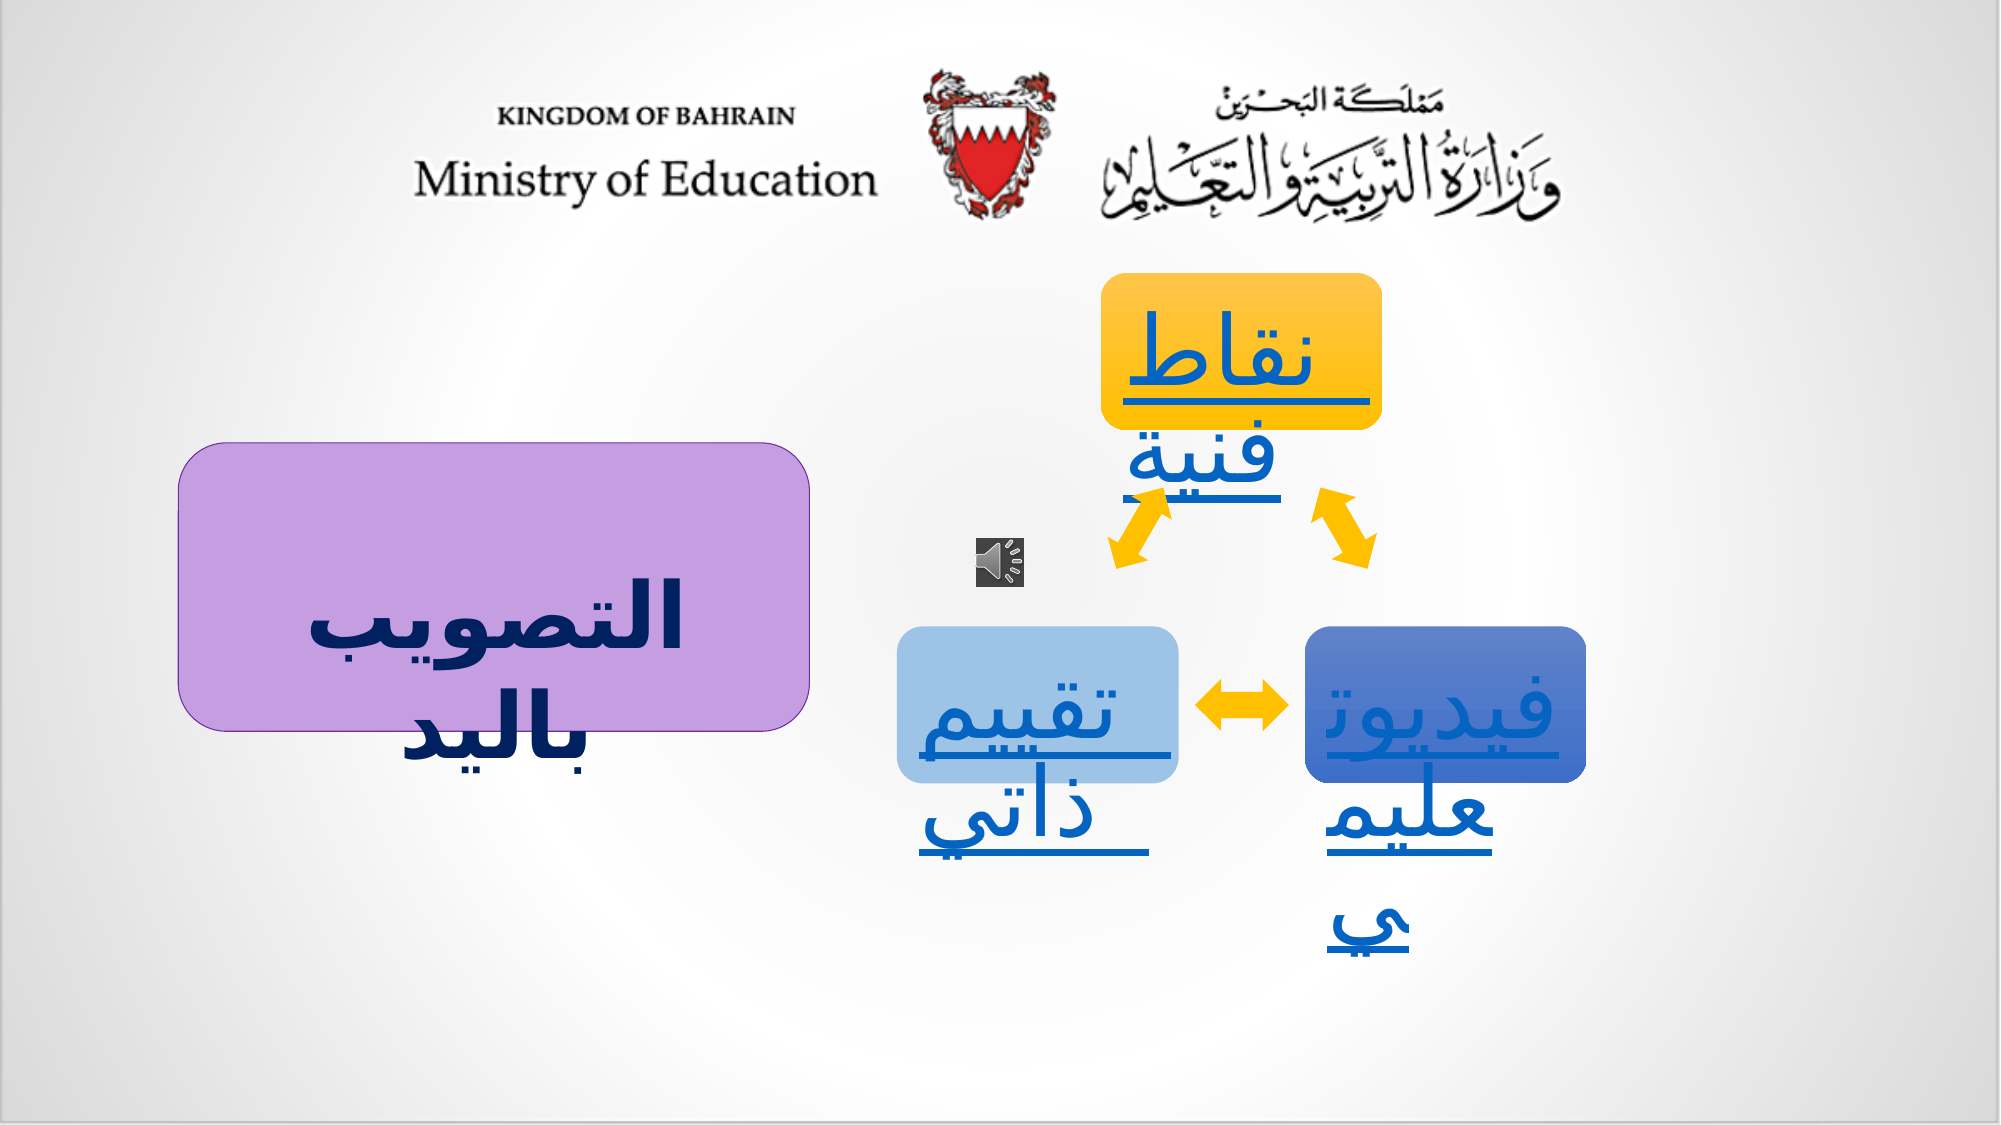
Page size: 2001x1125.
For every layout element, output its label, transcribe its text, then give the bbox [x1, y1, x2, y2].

text_box [177, 442, 678, 708]
picture [0, 0, 2001, 1125]
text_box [974, 537, 1025, 588]
text_box التصويب باليد [184, 549, 678, 812]
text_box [678, 272, 1806, 902]
